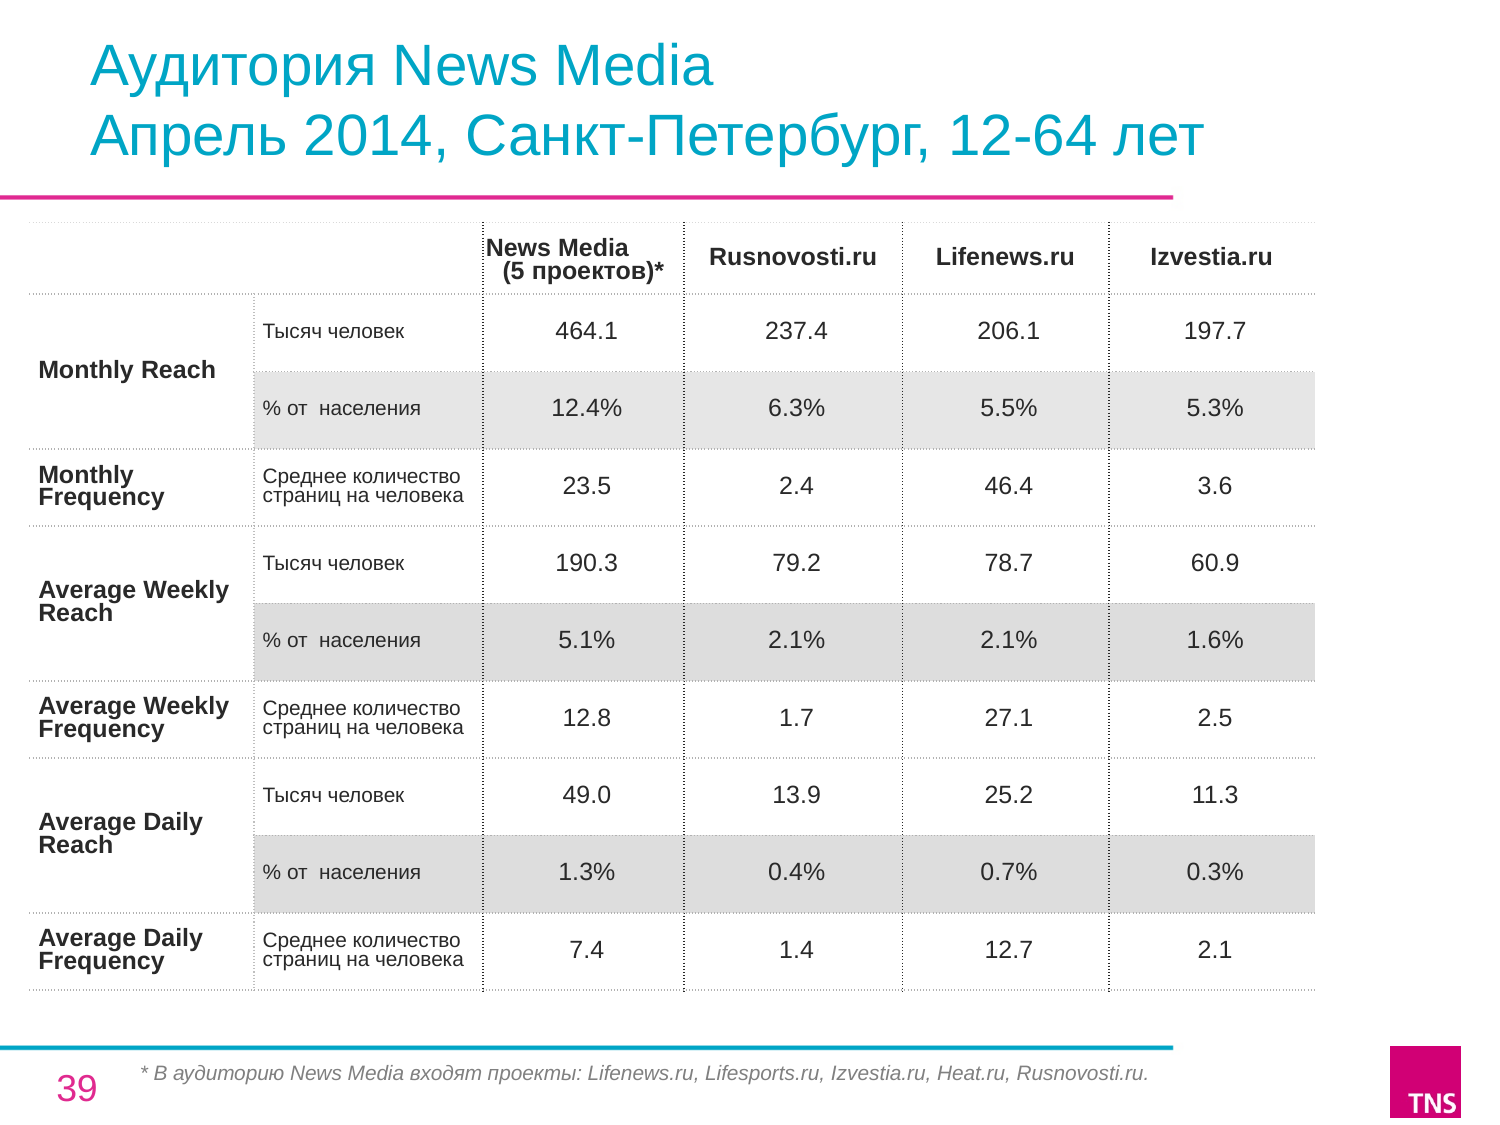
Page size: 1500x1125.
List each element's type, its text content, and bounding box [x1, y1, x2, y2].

table_cell 49.0 [483, 758, 684, 835]
table_cell 5.5% [902, 372, 1109, 449]
table_cell Тысяч человек [254, 294, 483, 372]
table_cell 3.6 [1109, 449, 1315, 526]
table_cell Average Weekly Frequency [29, 681, 254, 758]
table_cell Average Daily Reach [29, 758, 254, 913]
table_cell 0.7% [902, 835, 1109, 913]
table_cell 206.1 [902, 294, 1109, 372]
table_cell 2.1 [1109, 913, 1315, 990]
table_cell 12.7 [902, 913, 1109, 990]
table_cell 197.7 [1109, 294, 1315, 372]
table_cell 2.1% [902, 603, 1109, 681]
text_box * В аудиторию News Media входят проекты: Lifenews.ru, Lifesports.ru, Izvestia.ru, Heat.ru, Rusnovosti.ru. [124, 1052, 1463, 1092]
table_cell 25.2 [902, 758, 1109, 835]
table_cell Среднее количество страниц на человека [254, 681, 483, 758]
table_cell Тысяч человек [254, 758, 483, 835]
table_cell 27.1 [902, 681, 1109, 758]
table_cell 190.3 [483, 526, 684, 603]
table_cell 46.4 [902, 449, 1109, 526]
table_cell 5.3% [1109, 372, 1315, 449]
table_cell 0.4% [684, 835, 902, 913]
table_cell 12.4% [483, 372, 684, 449]
table_header Rusnovosti.ru [684, 223, 902, 294]
table_header Izvestia.ru [1109, 223, 1315, 294]
table_header [29, 223, 483, 294]
picture [0, 0, 1500, 1125]
table_cell 11.3 [1109, 758, 1315, 835]
table_cell 2.5 [1109, 681, 1315, 758]
table_cell % от населения [254, 835, 483, 913]
title Аудитория News Media Апрель 2014, Санкт-Петербург, 12-64 лет [74, 8, 1476, 187]
table_cell 1.4 [684, 913, 902, 990]
table_cell 5.1% [483, 603, 684, 681]
table_cell 60.9 [1109, 526, 1315, 603]
table_cell 13.9 [684, 758, 902, 835]
table_cell 2.4 [684, 449, 902, 526]
table_cell Тысяч человек [254, 526, 483, 603]
table_cell 1.7 [684, 681, 902, 758]
table_cell % от населения [254, 372, 483, 449]
table_cell 1.6% [1109, 603, 1315, 681]
table_cell 464.1 [483, 294, 684, 372]
table_cell 0.3% [1109, 835, 1315, 913]
table_cell 1.3% [483, 835, 684, 913]
table_cell Среднее количество страниц на человека [254, 449, 483, 526]
table_cell 237.4 [684, 294, 902, 372]
table_cell 7.4 [483, 913, 684, 990]
table_cell 79.2 [684, 526, 902, 603]
table_cell Average Daily Frequency [29, 913, 254, 990]
table_cell 78.7 [902, 526, 1109, 603]
table_cell Monthly Frequency [29, 449, 254, 526]
table_cell Среднее количество страниц на человека [254, 913, 483, 990]
table_cell 6.3% [684, 372, 902, 449]
table_cell % от населения [254, 603, 483, 681]
slide_number 39 [40, 1055, 392, 1125]
table_cell 23.5 [483, 449, 684, 526]
table_header Lifenews.ru [902, 223, 1109, 294]
table_cell 2.1% [684, 603, 902, 681]
table_cell Average Weekly Reach [29, 526, 254, 681]
table_cell 12.8 [483, 681, 684, 758]
table_header News Media (5 проектов)* [483, 223, 684, 294]
table_cell Monthly Reach [29, 294, 254, 449]
